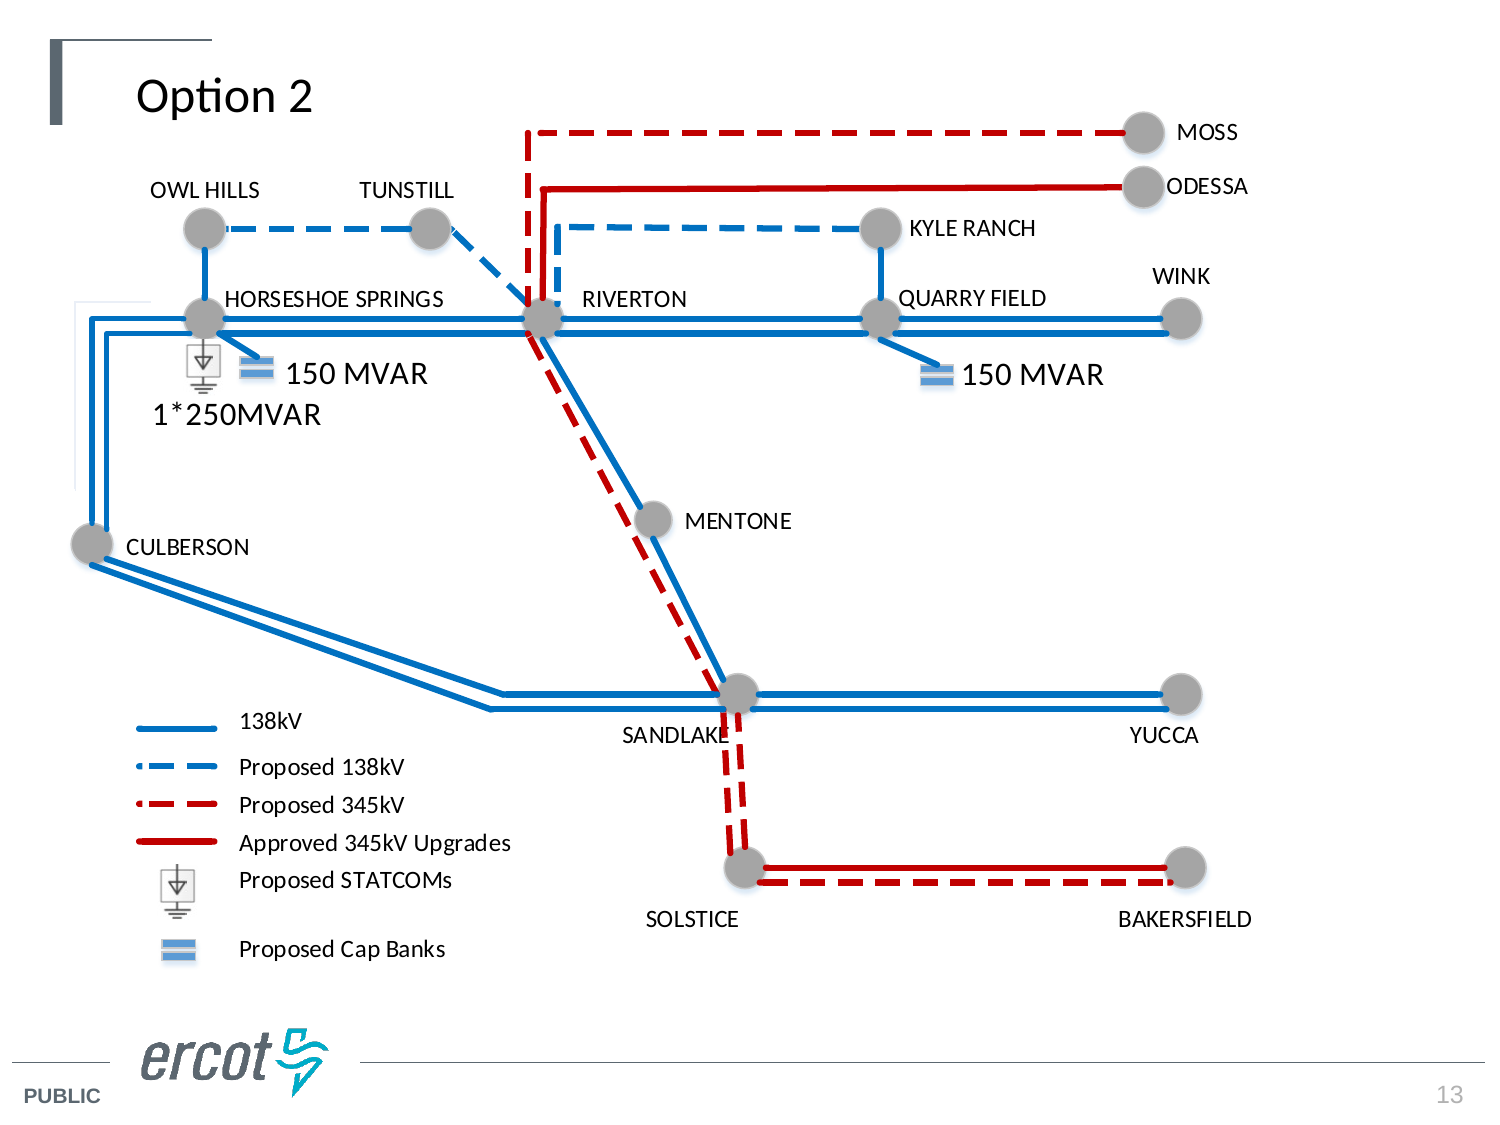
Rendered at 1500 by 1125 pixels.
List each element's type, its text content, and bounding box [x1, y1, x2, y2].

slide_number 13 [1412, 1076, 1488, 1112]
picture [137, 1024, 332, 1100]
picture [62, 49, 1265, 977]
